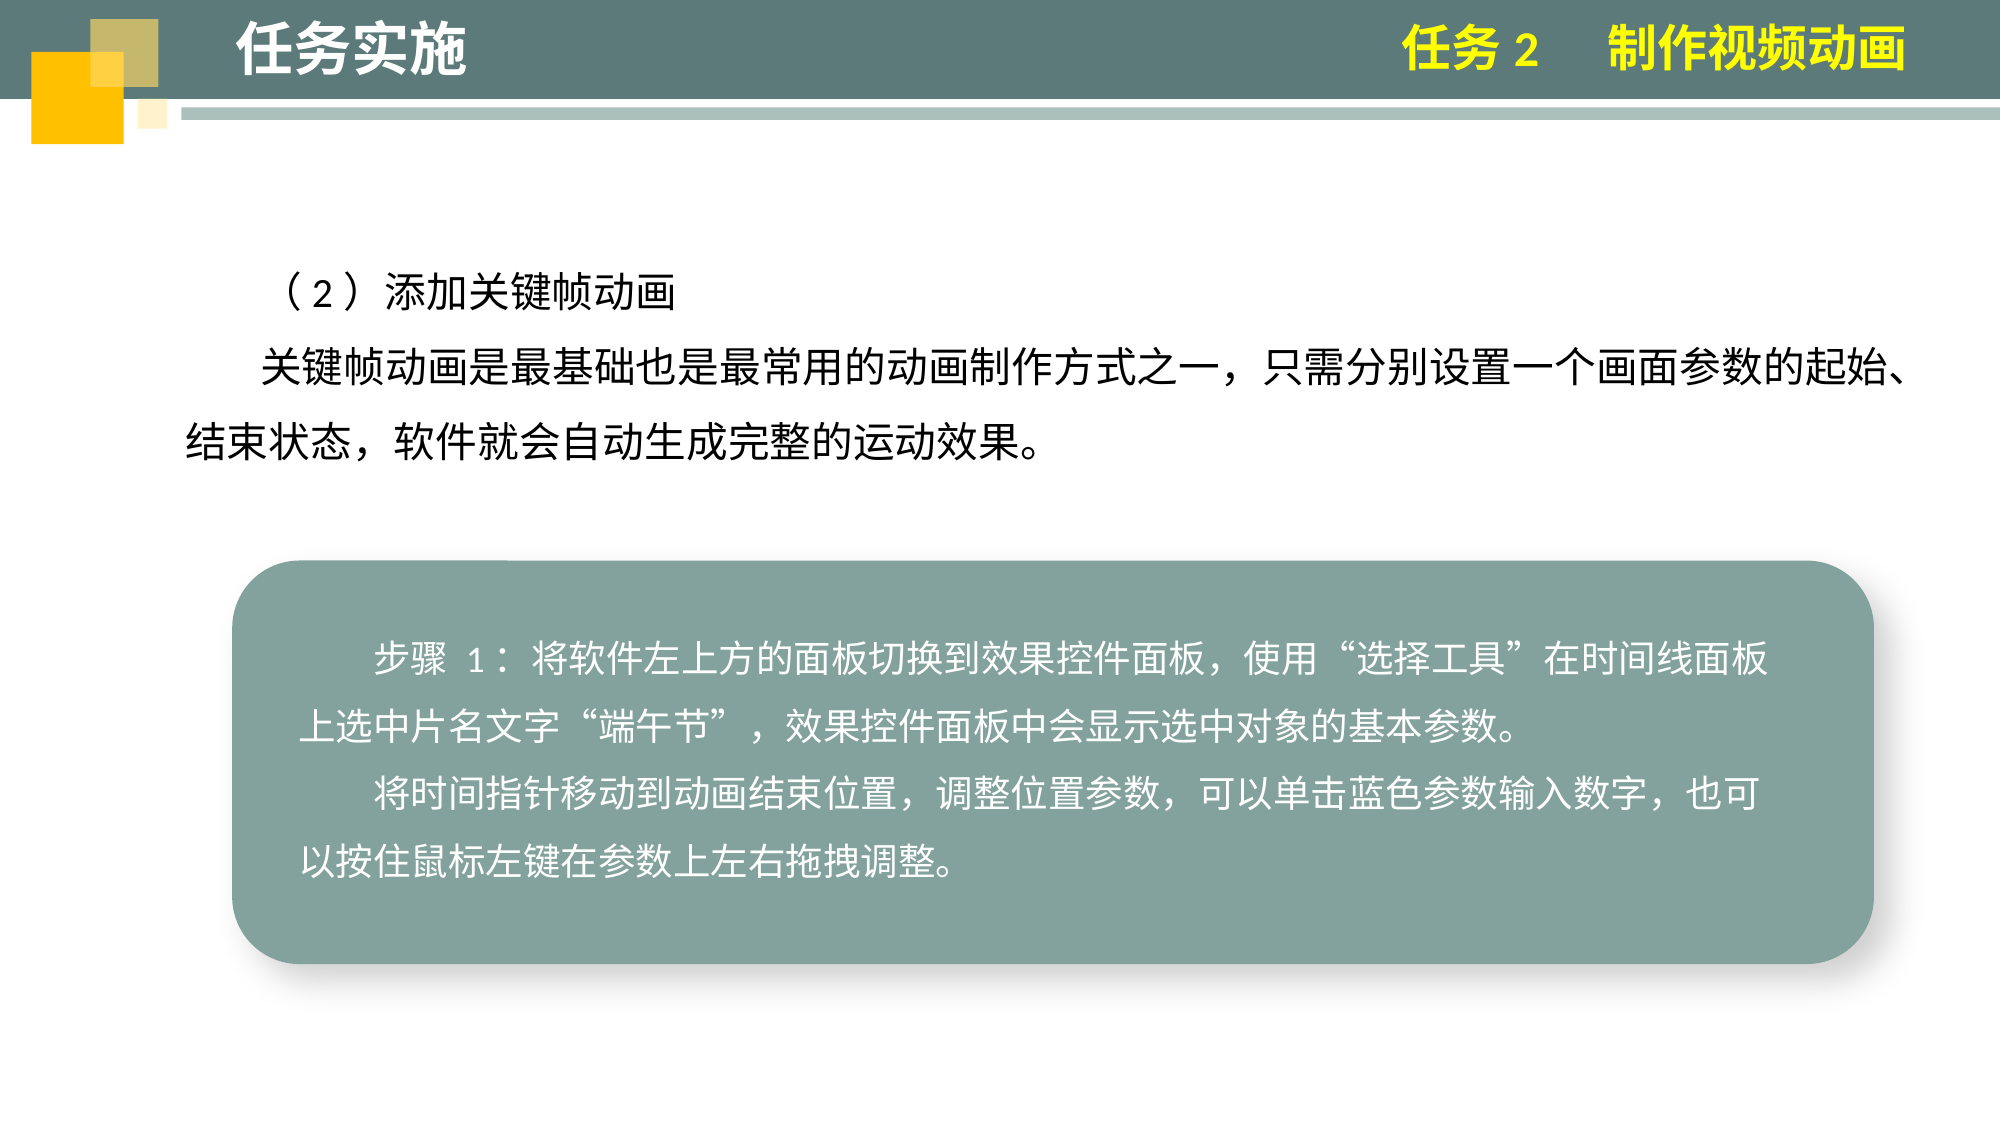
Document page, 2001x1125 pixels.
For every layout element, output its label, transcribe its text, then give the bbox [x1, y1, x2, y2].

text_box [0, 0, 2000, 145]
text_box （2）添加关键帧动画 关键帧动画是最基础也是最常用的动画制作方式之一，只需分别设置一个画面参数的起始、结束状态，软件就会自动生成完整的运动效果。 [170, 233, 1910, 474]
text_box [232, 560, 1874, 965]
text_box 步骤 1：将软件左上方的面板切换到效果控件面板，使用“选择工具”在时间线面板上选中片名文字“端午节”，效果控件面板中会显示选中对象的基本参数。 将时间指针移动到动画结束位置，调整位置参数，可以单击蓝色参数输入数字，也可以按住鼠标左键在参数上左右拖拽调整。 [283, 605, 1804, 891]
